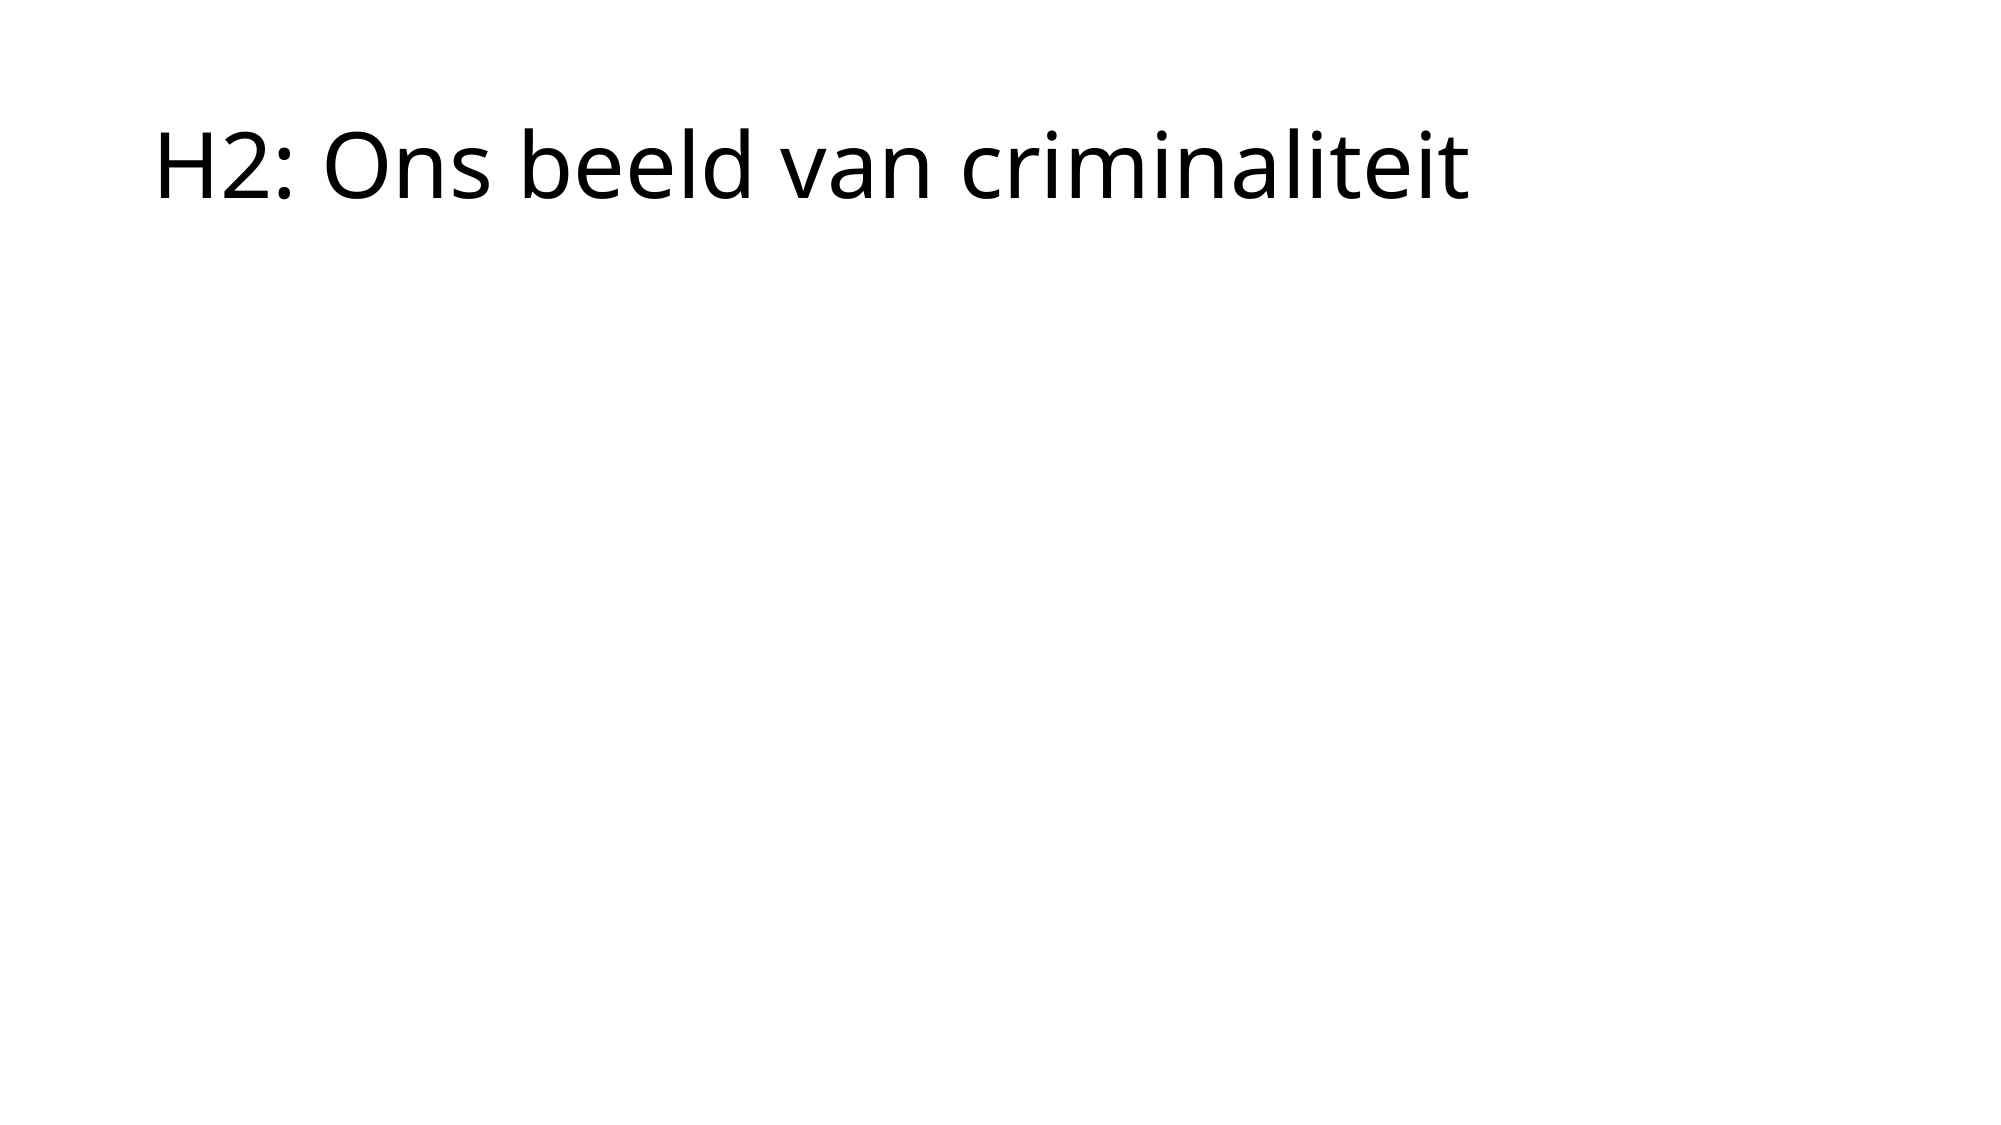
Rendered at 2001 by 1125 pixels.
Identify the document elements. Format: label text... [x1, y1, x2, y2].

title H2: Ons beeld van criminaliteit [137, 59, 1863, 278]
